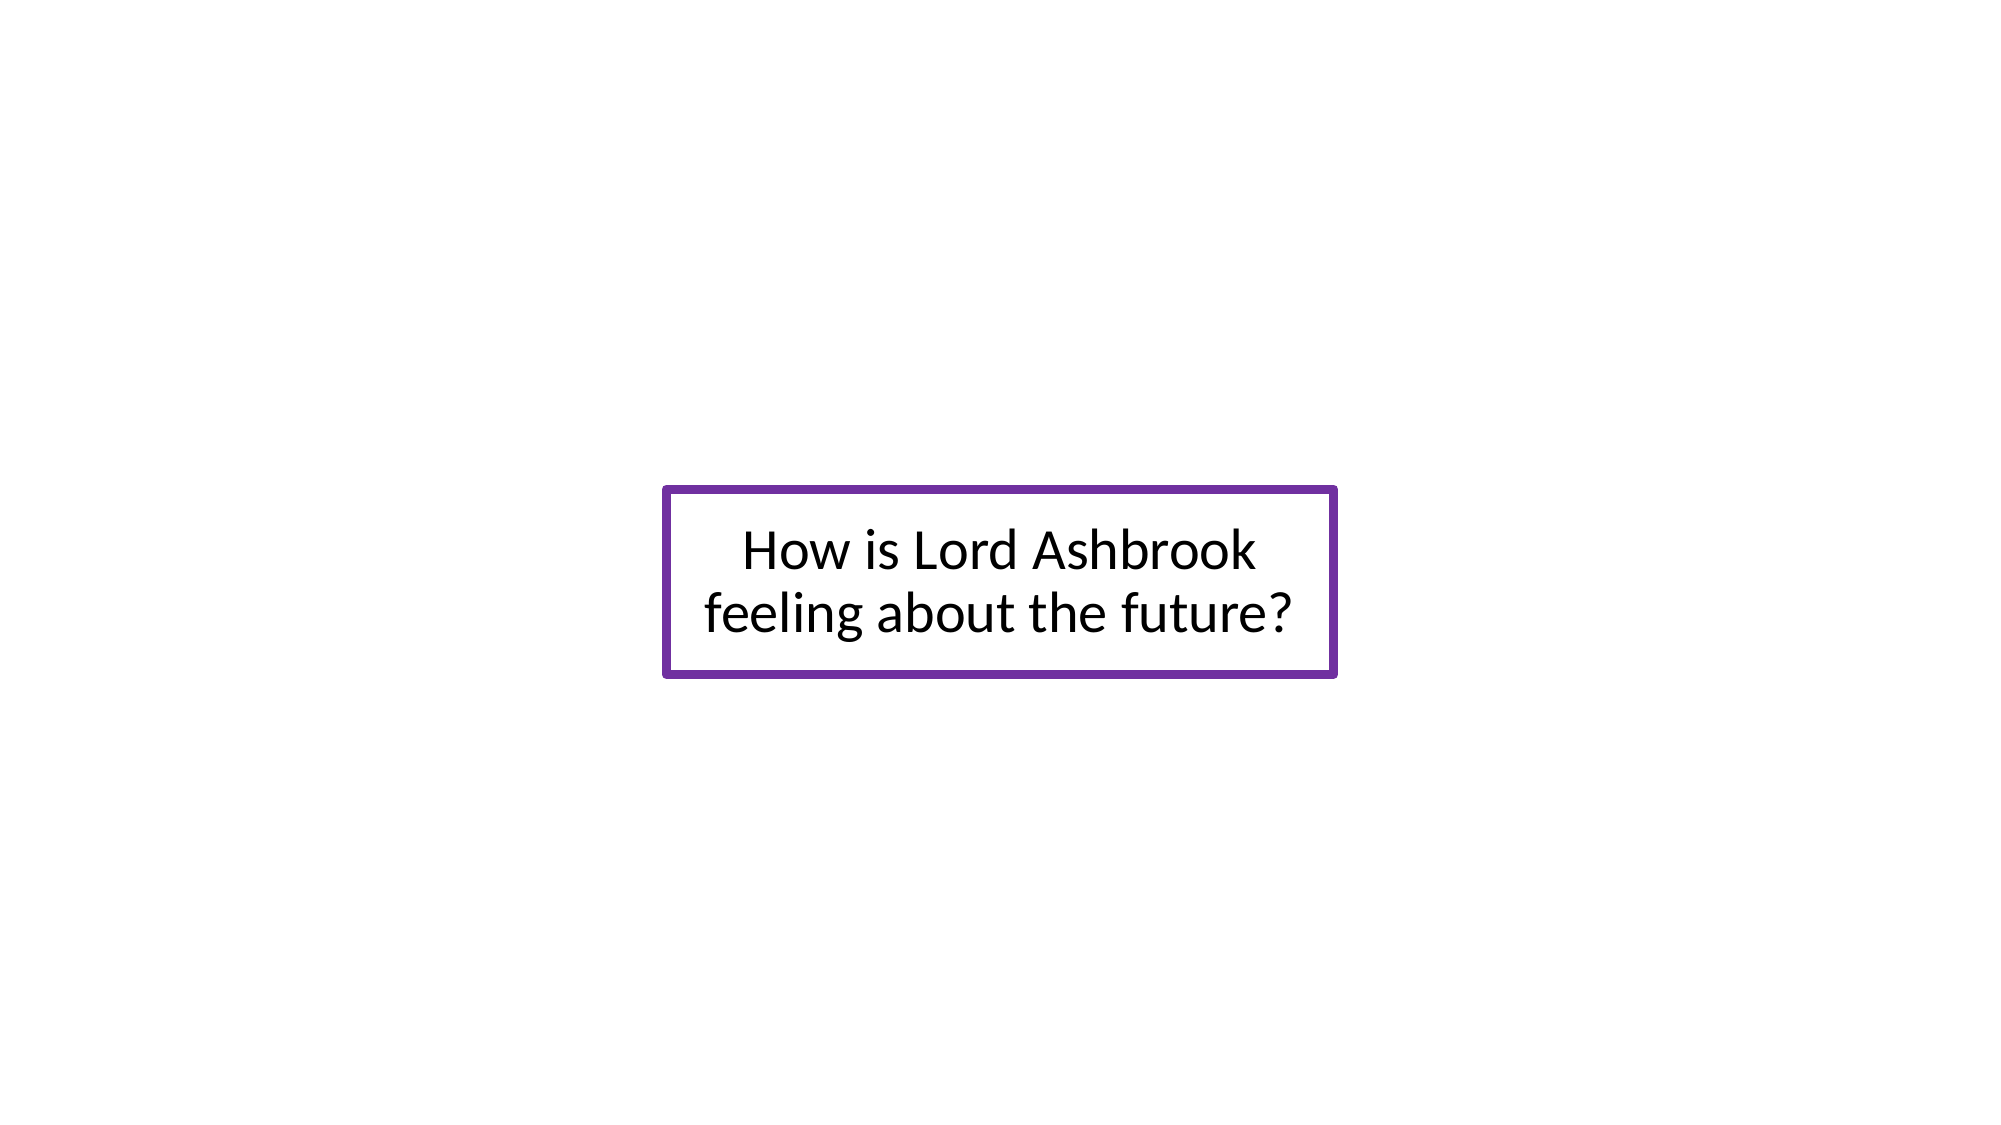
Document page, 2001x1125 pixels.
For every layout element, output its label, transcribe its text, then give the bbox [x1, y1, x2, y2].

list How is Lord Ashbrook feeling about the future? [666, 489, 1334, 675]
